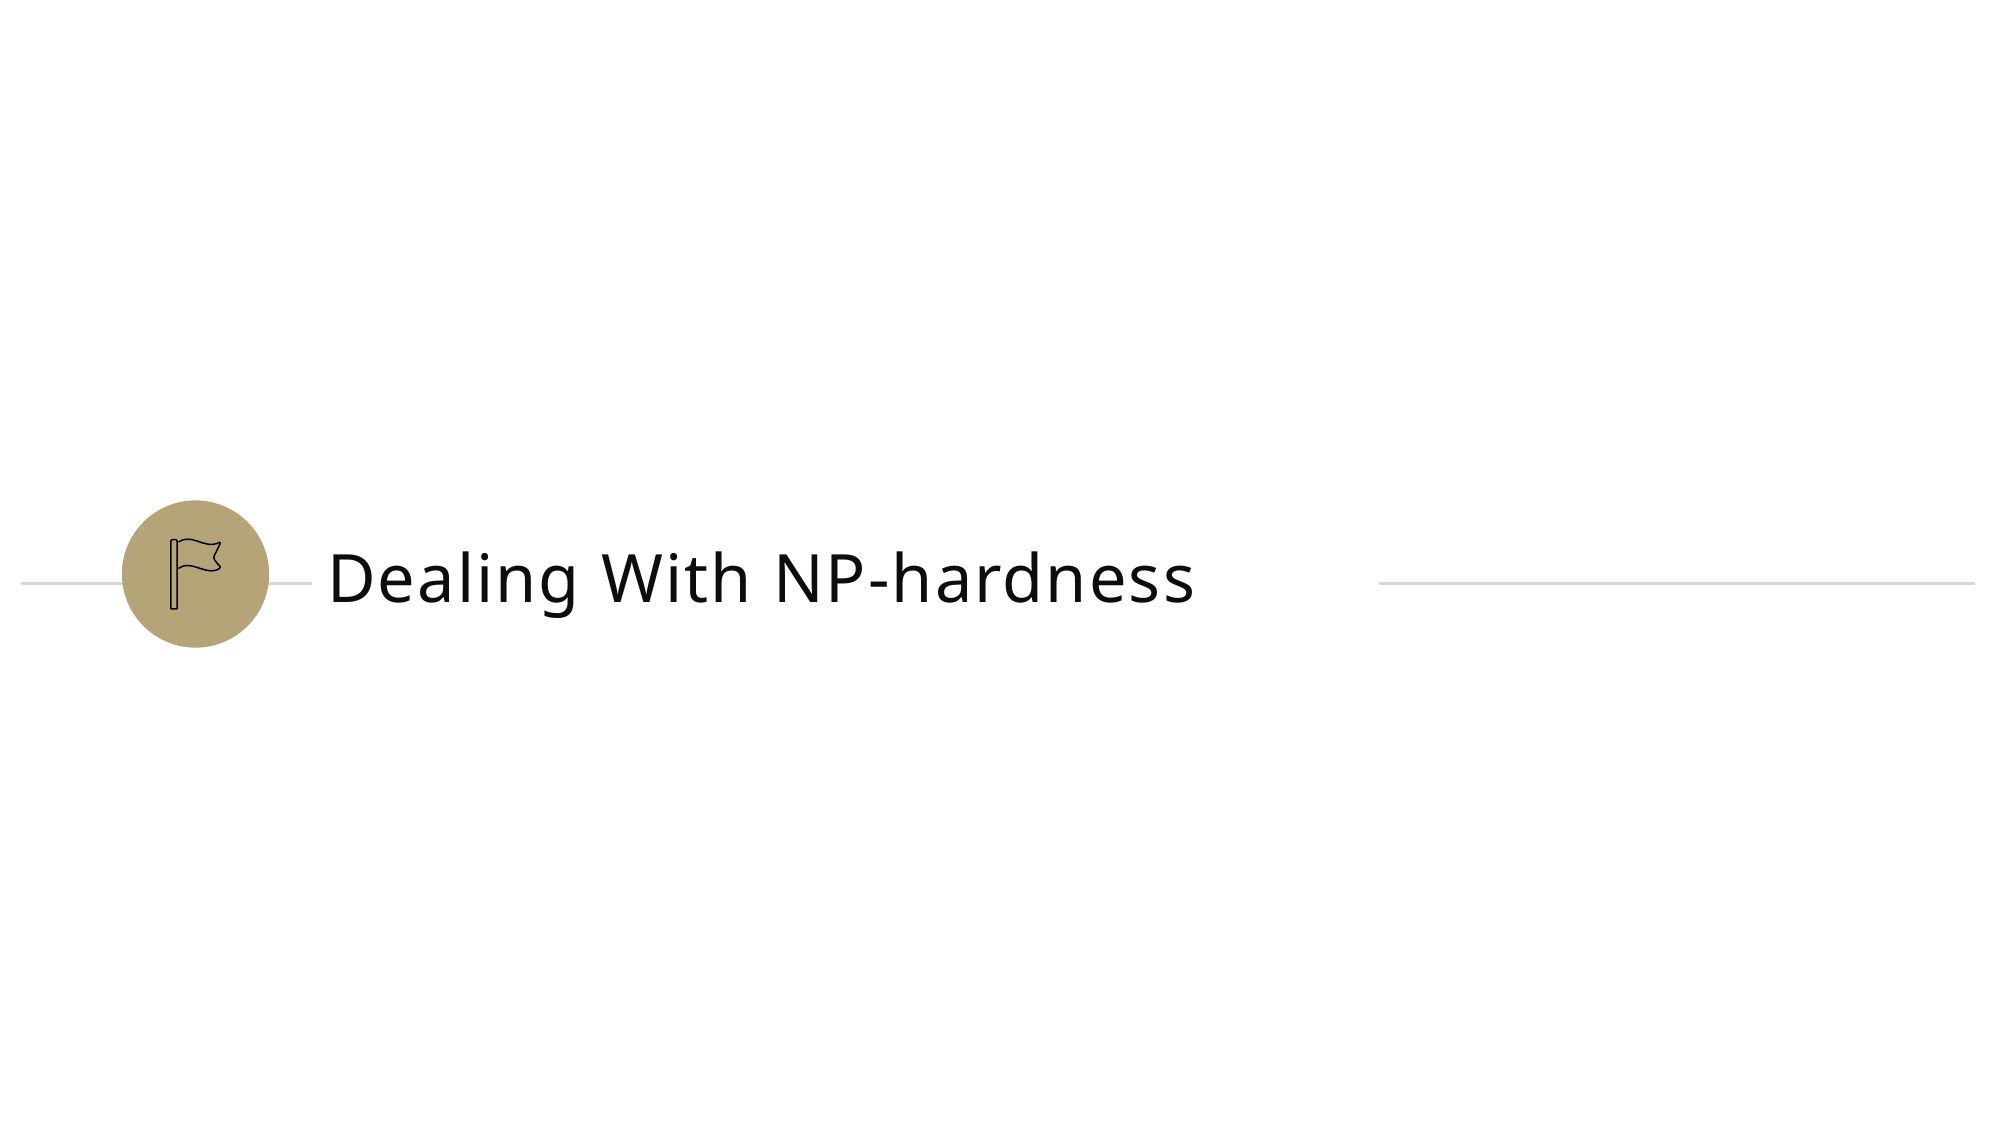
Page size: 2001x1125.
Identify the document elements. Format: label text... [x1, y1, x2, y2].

title Dealing With NP-hardness [312, 535, 1379, 633]
